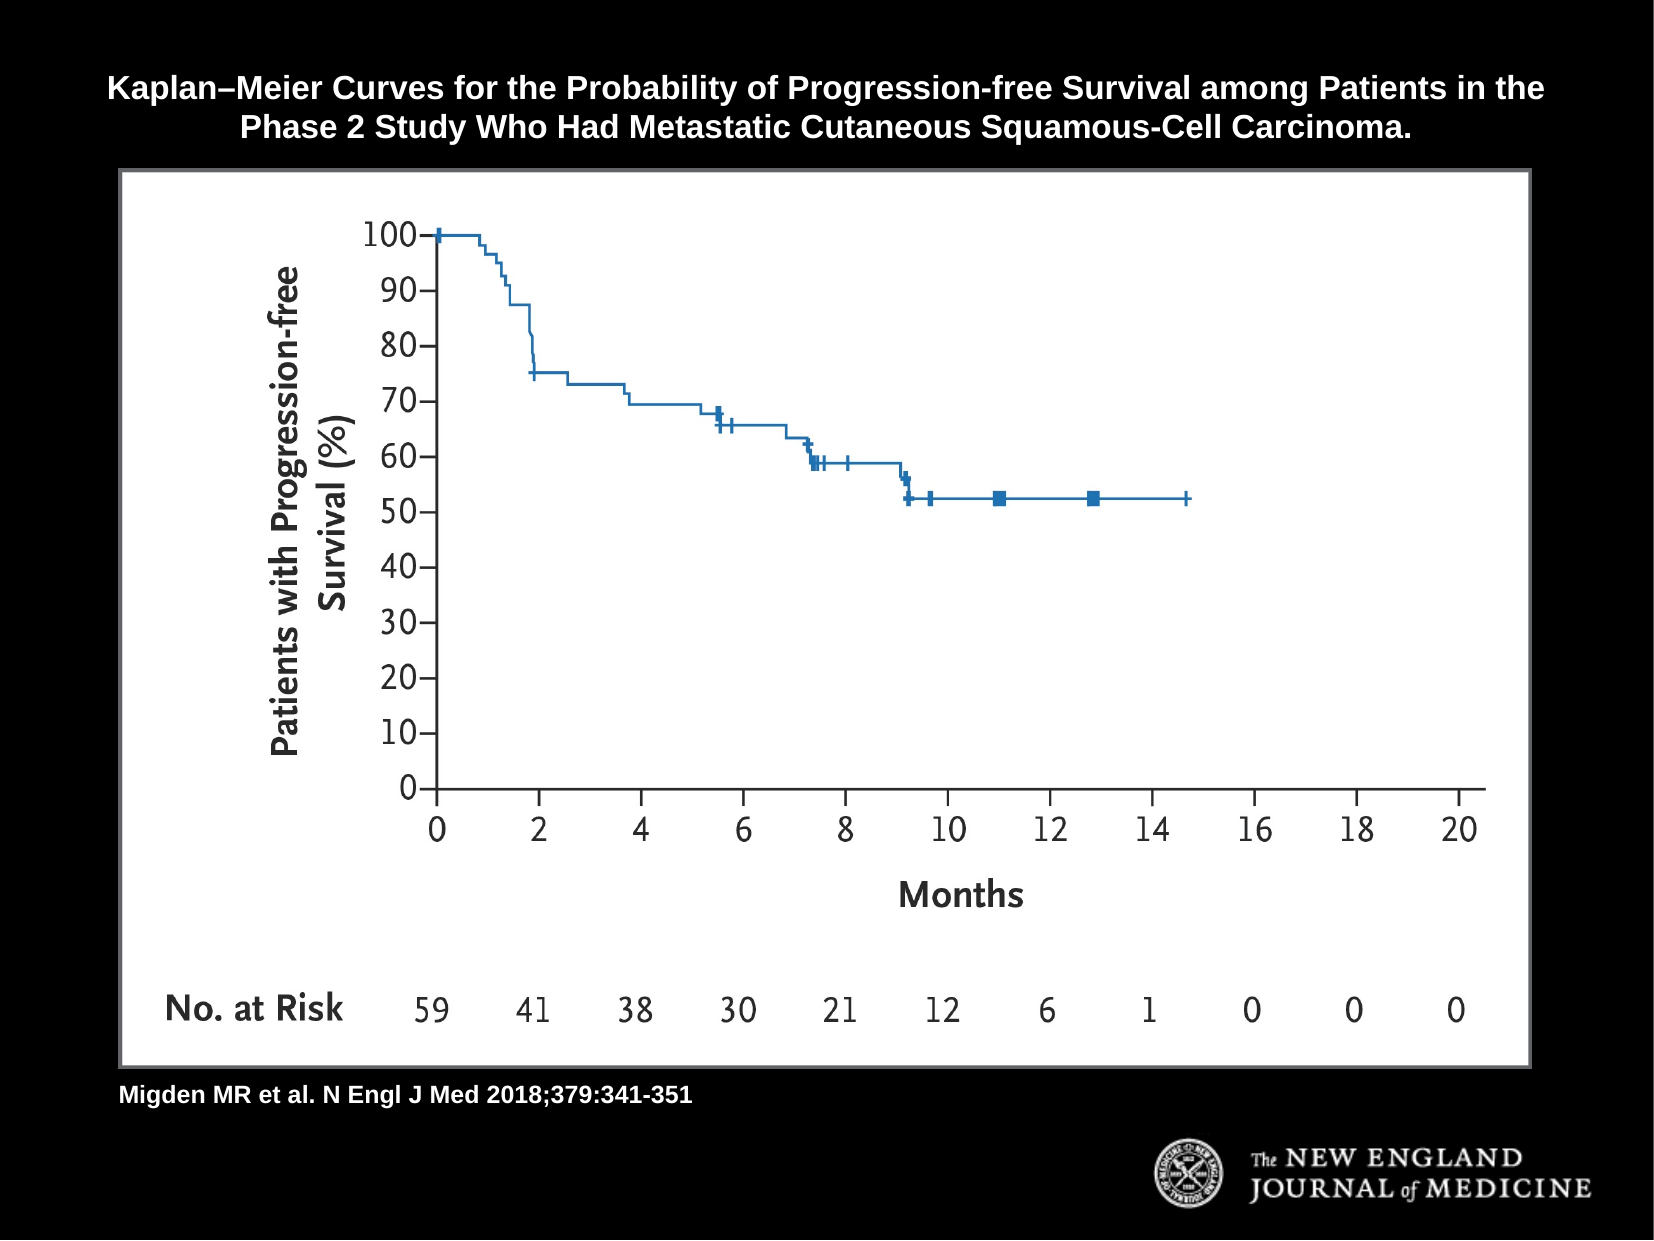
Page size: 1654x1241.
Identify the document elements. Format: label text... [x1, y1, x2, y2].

picture [1141, 1133, 1606, 1213]
text_box Kaplan–Meier Curves for the Probability of Progression-free Survival among Patients in the Phase 2 Study Who Had Metastatic Cutaneous Squamous-Cell Carcinoma. [58, 68, 1596, 147]
text_box Migden MR et al. N Engl J Med 2018;379:341-351 [118, 1079, 1532, 1109]
picture [118, 168, 1532, 1069]
